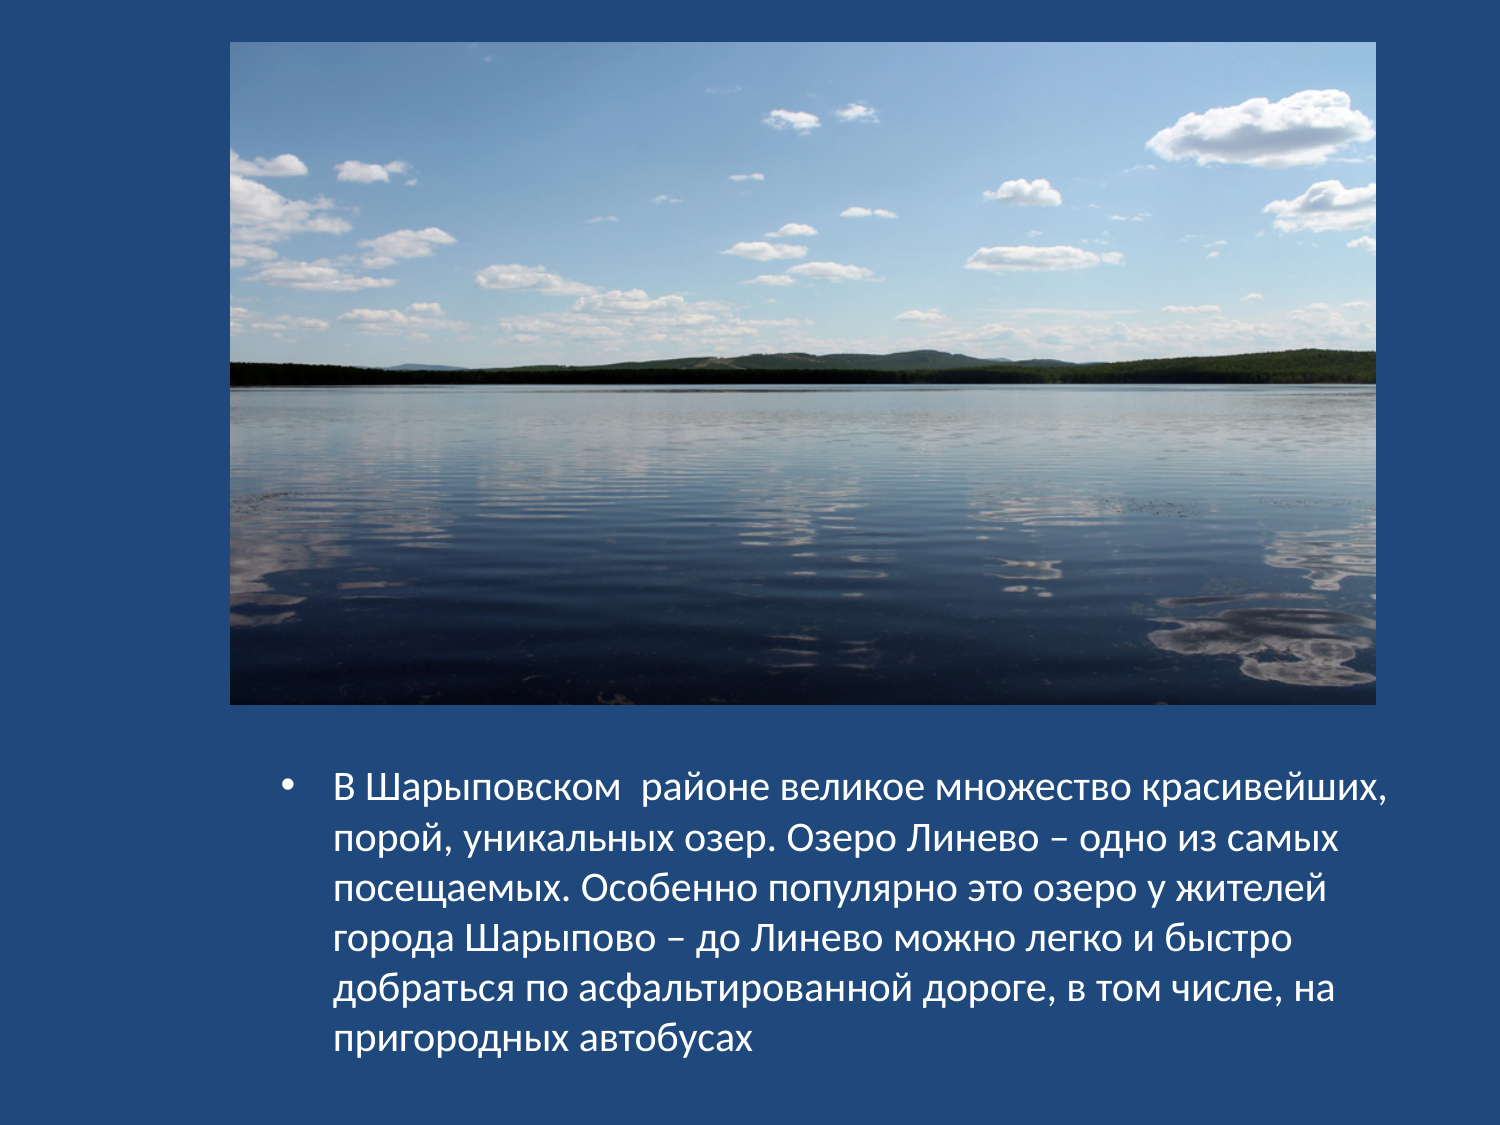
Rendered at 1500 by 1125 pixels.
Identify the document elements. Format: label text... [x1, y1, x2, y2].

picture [229, 42, 1377, 705]
list В Шарыповском районе великое множество красивейших, порой, уникальных озер. Озеро Линево – одно из самых посещаемых. Особенно популярно это озеро у жителей города Шарыпово – до Линево можно легко и быстро добраться по асфальтированной дороге, в том числе, на пригородных автобусах [265, 751, 1447, 1071]
